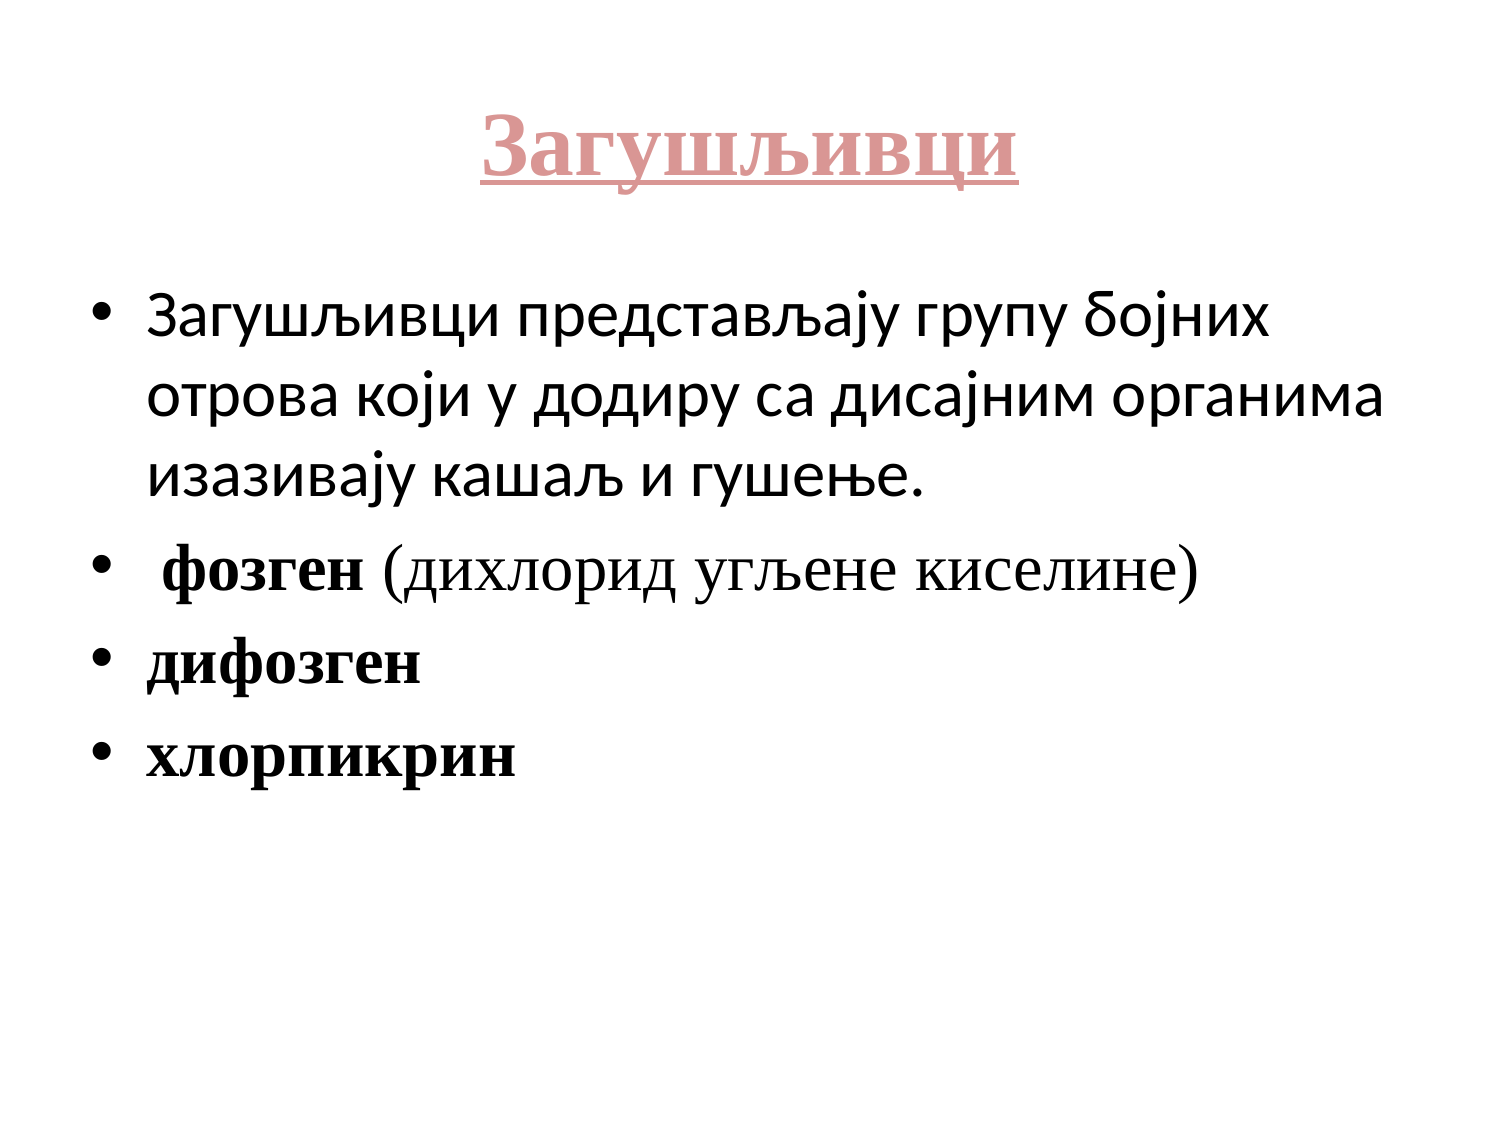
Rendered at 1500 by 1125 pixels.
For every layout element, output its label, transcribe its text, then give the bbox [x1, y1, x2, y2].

title Загушљивци [75, 45, 1425, 233]
list Загушљивци представљају групу бојних отрова који у додиру са дисајним органима изазивају кашаљ и гушење. фозген (дихлорид угљене киселине) дифозген хлорпикрин [75, 262, 1425, 1005]
